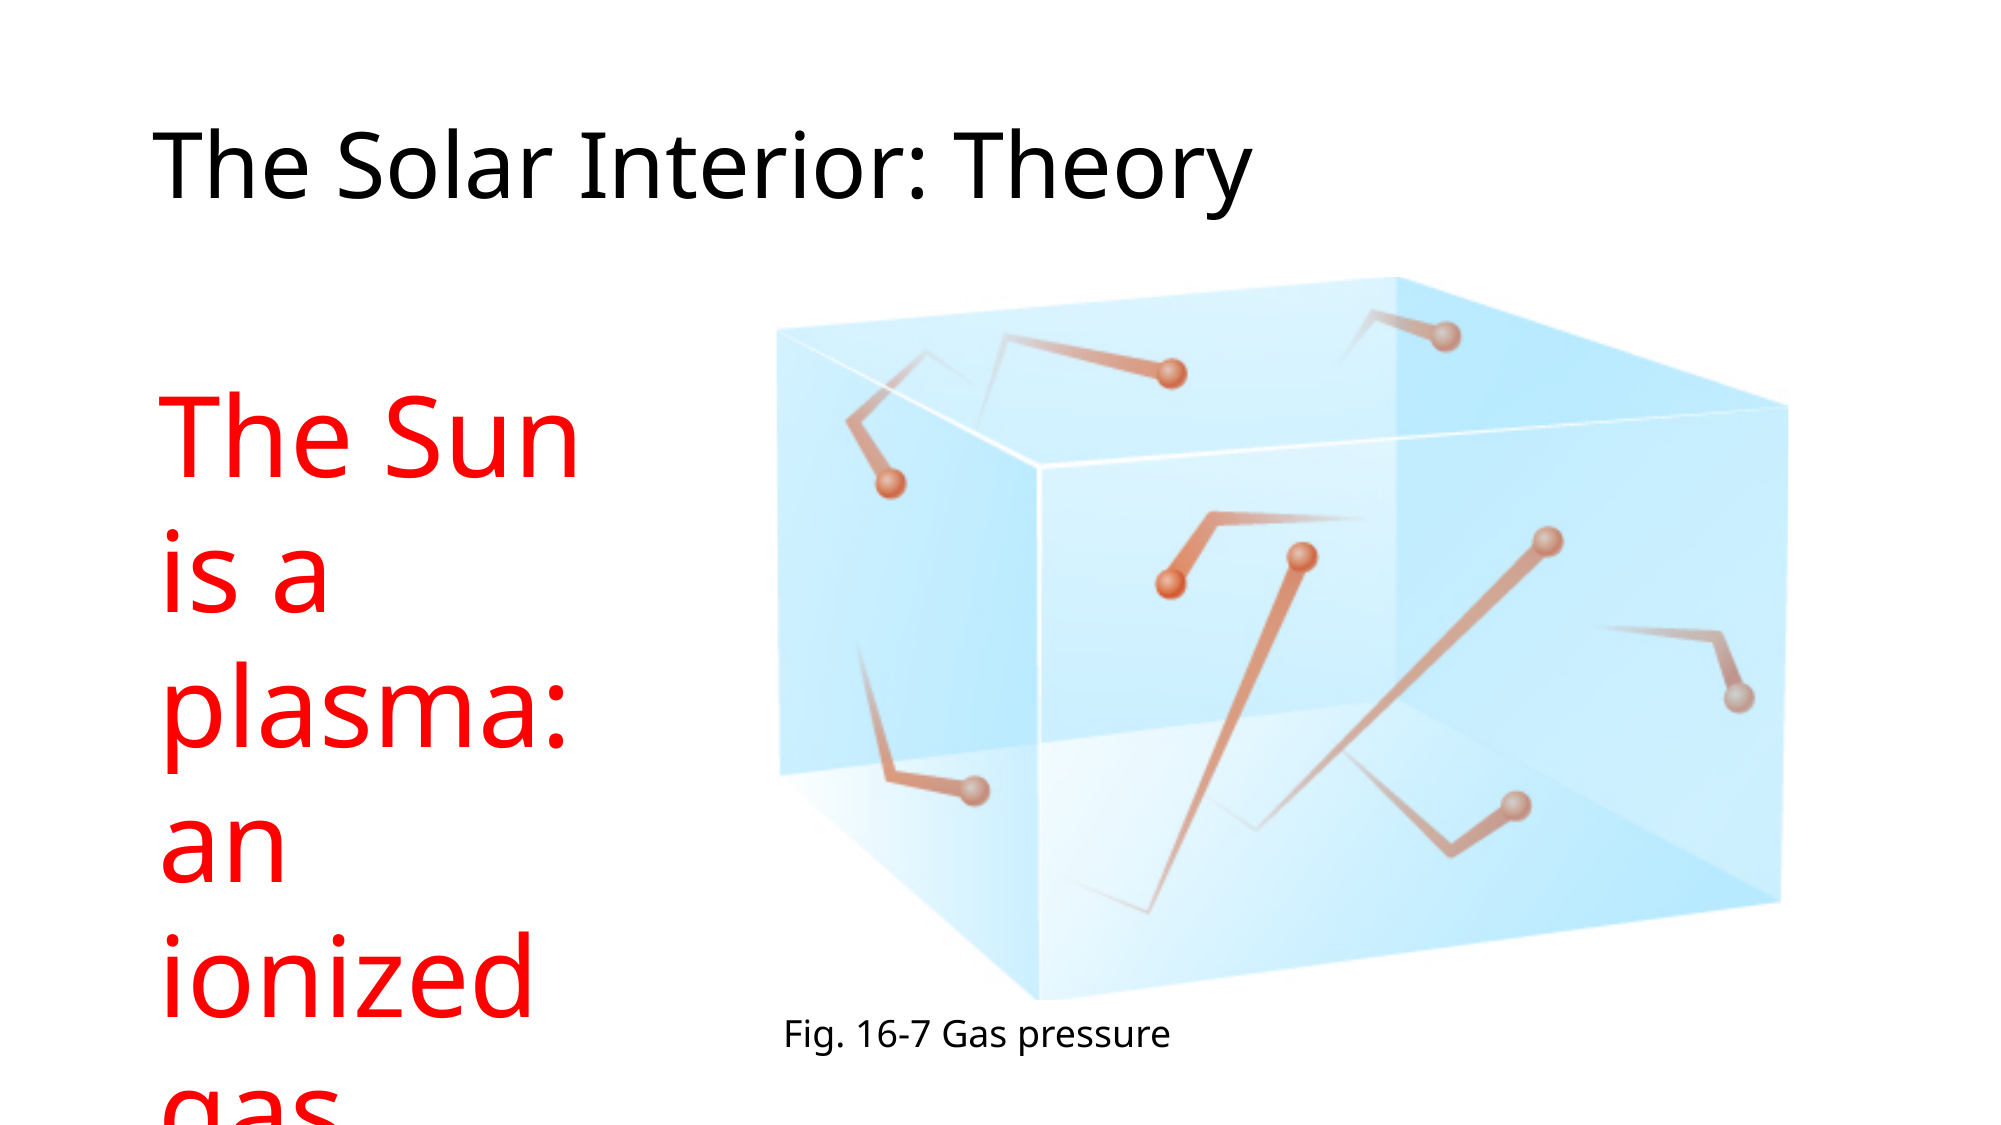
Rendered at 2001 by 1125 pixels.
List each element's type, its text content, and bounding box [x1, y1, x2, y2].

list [776, 276, 1790, 1000]
title The Solar Interior: Theory [137, 59, 1863, 278]
text_box The Sun is a plasma: an ionized gas. [143, 358, 703, 1125]
text_box Fig. 16-7 Gas pressure [768, 1002, 1187, 1062]
